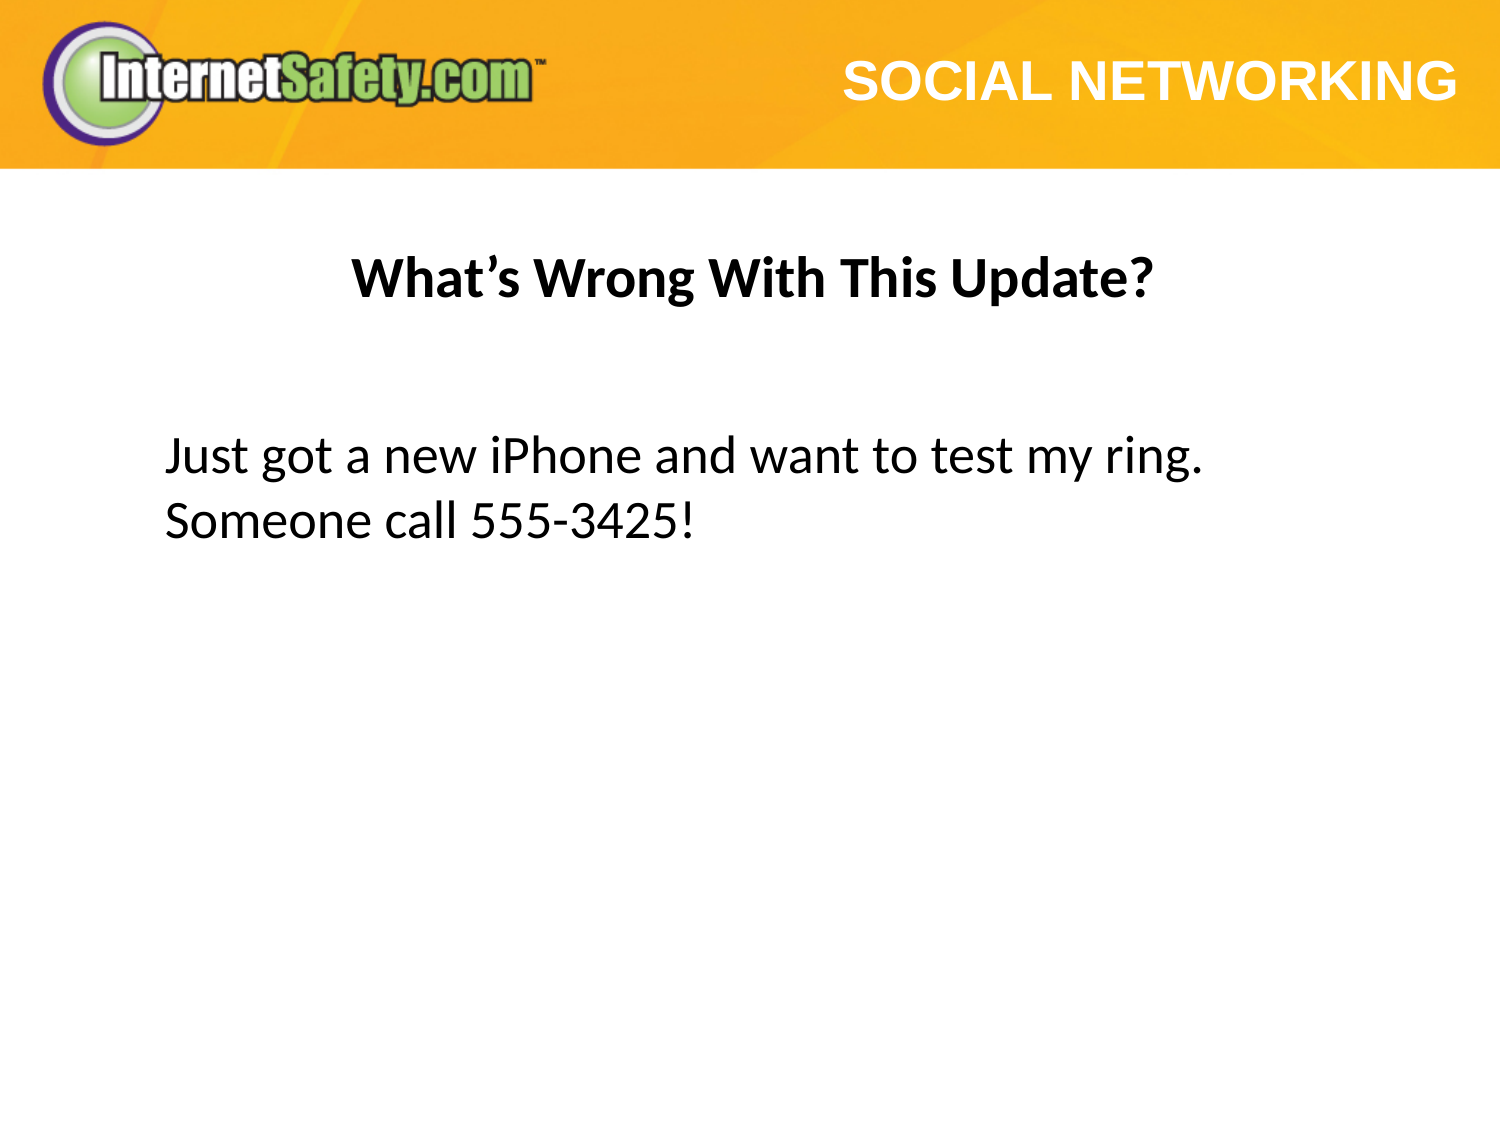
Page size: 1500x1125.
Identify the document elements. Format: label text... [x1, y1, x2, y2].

text_box Social networking [564, 36, 1474, 119]
picture [0, 0, 1500, 1125]
text_box What’s Wrong With This Update? [97, 232, 1410, 317]
text_box Just got a new iPhone and want to test my ring. Someone call 555-3425! [150, 412, 1378, 557]
